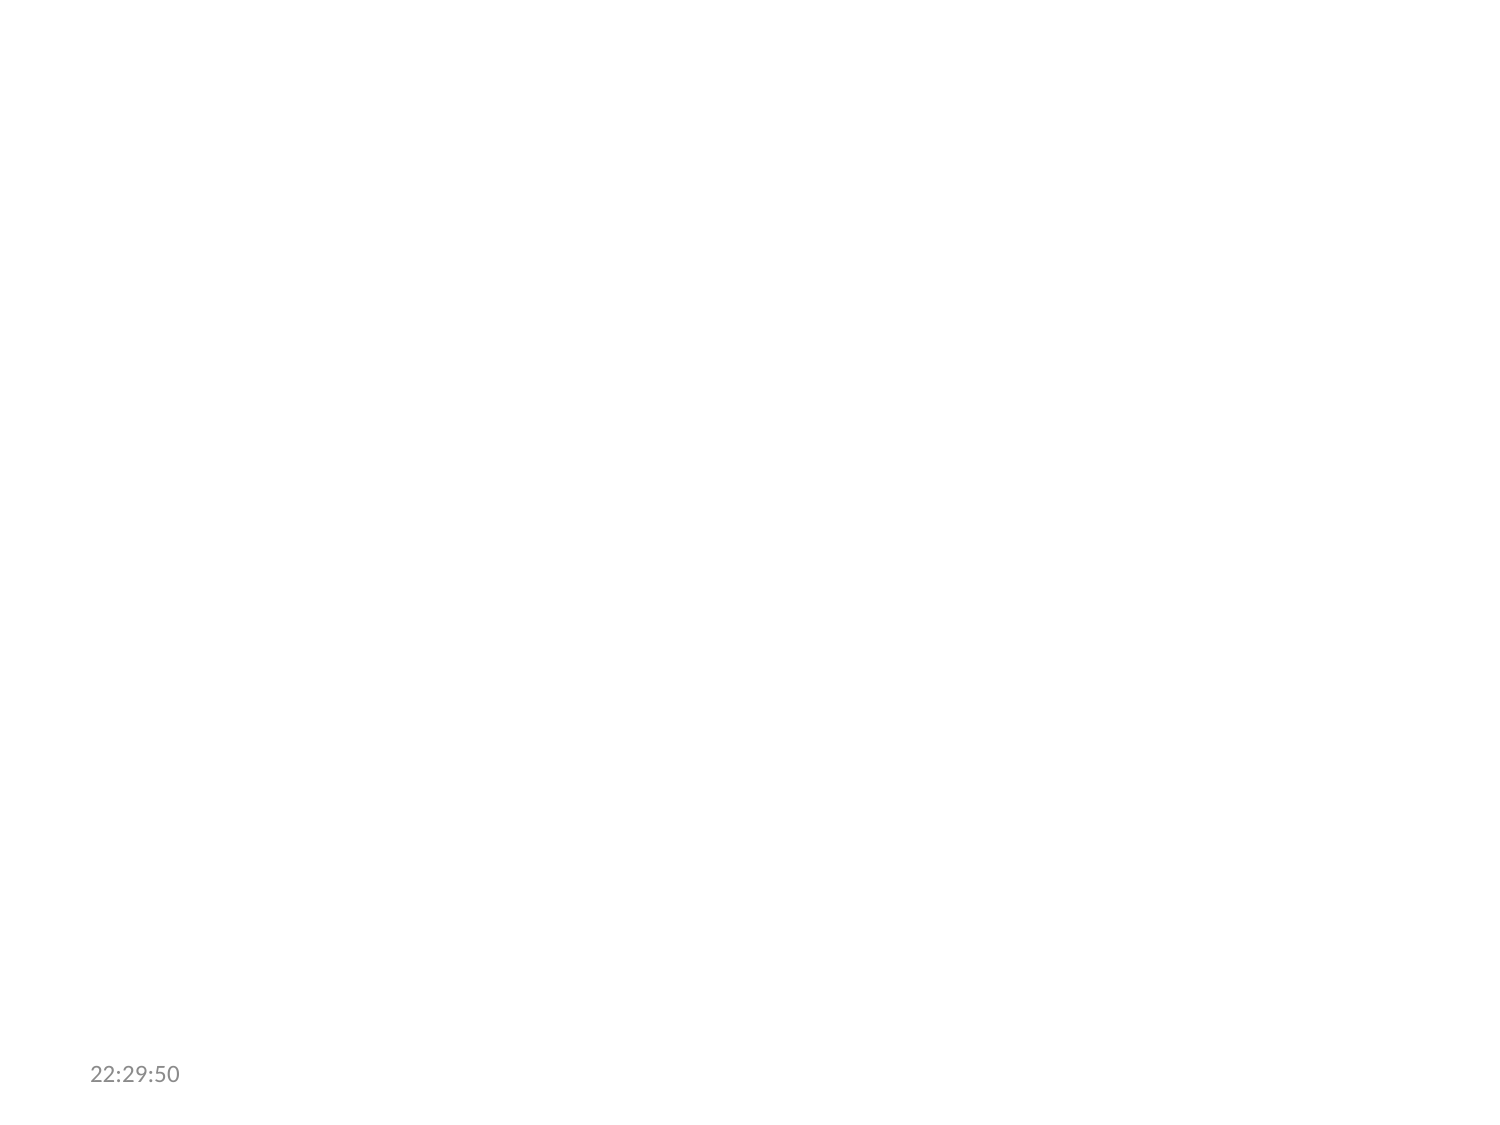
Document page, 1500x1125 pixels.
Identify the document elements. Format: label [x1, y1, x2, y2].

slide_number [75, 1042, 425, 1103]
